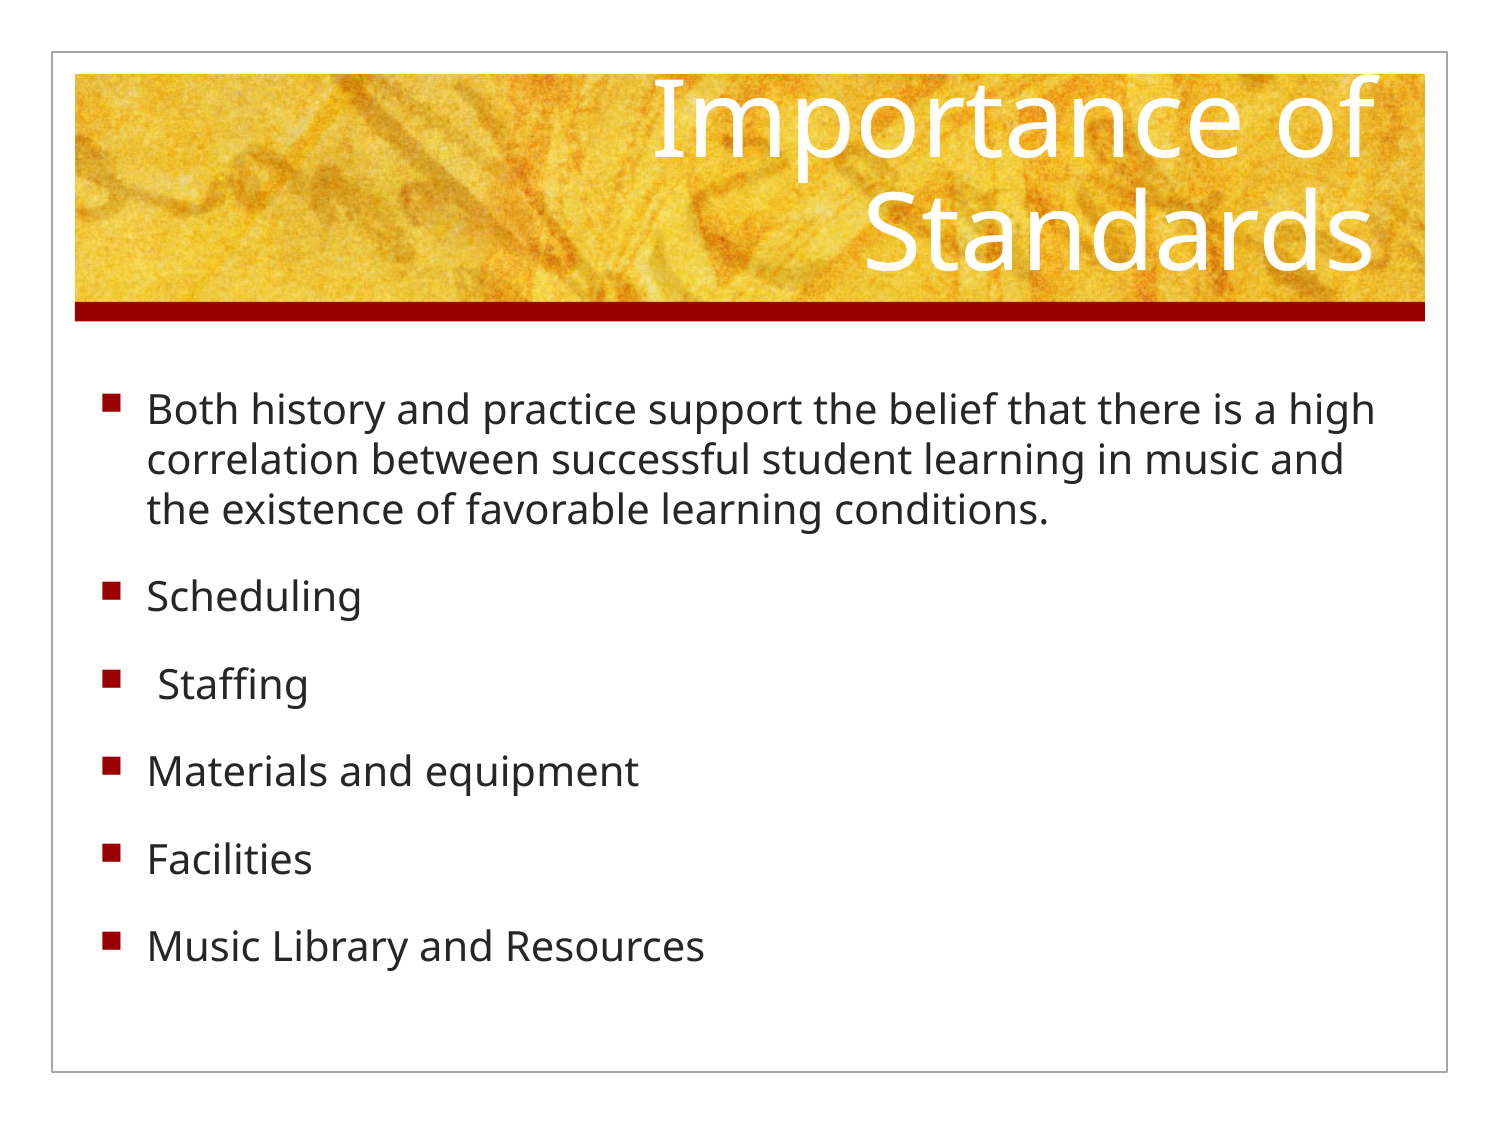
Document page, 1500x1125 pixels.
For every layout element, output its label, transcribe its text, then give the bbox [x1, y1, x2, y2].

picture [75, 74, 1425, 301]
list Both history and practice support the belief that there is a high correlation between successful student learning in music and the existence of favorable learning conditions. Scheduling Staffing Materials and equipment Facilities Music Library and Resources [85, 375, 1392, 1005]
title Importance of Standards [108, 74, 1392, 292]
